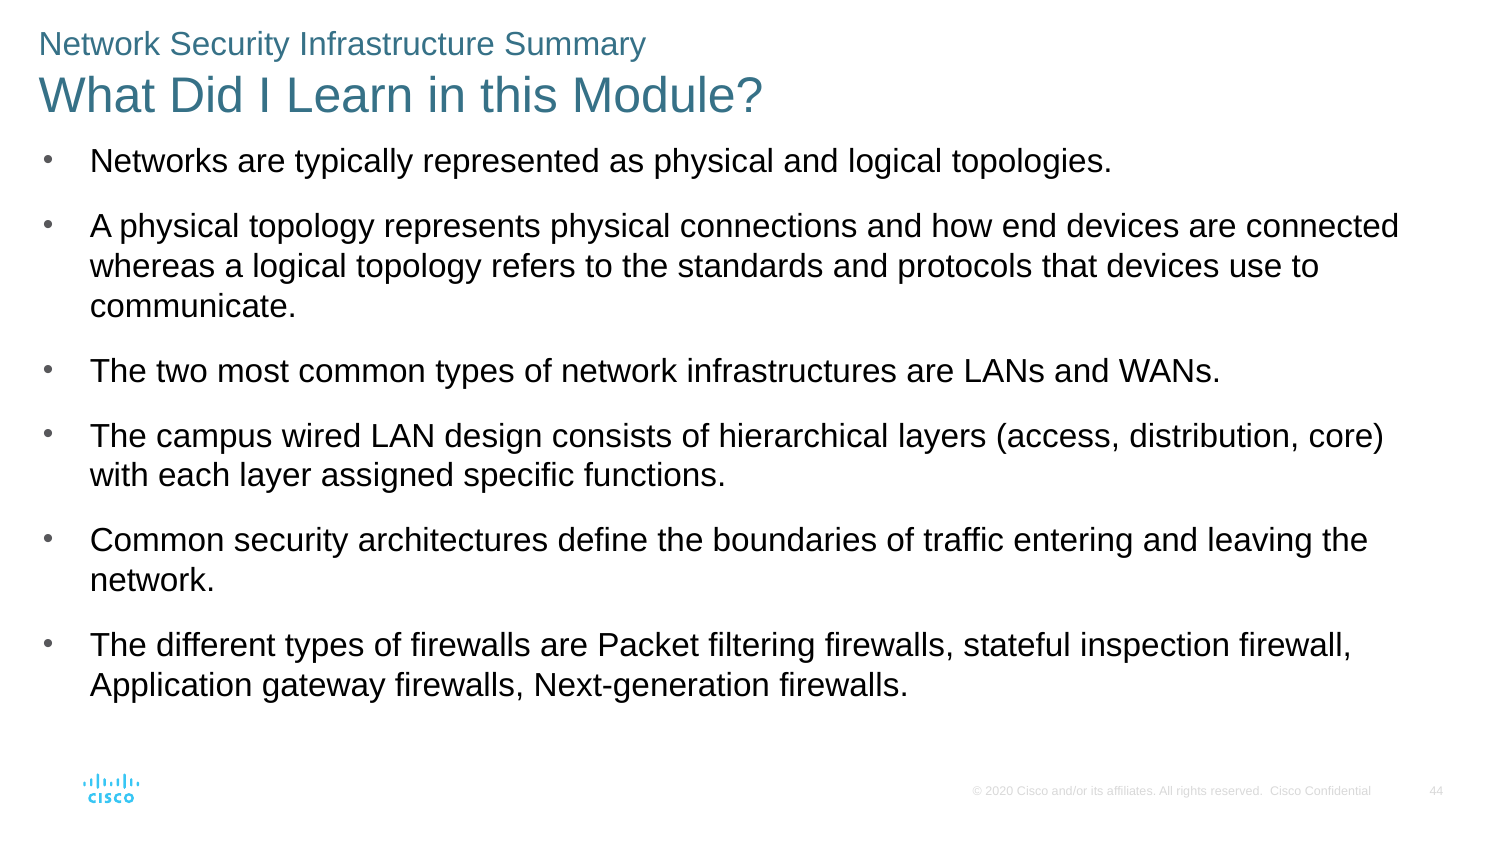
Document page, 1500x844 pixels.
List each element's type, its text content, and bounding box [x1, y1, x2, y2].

list Networks are typically represented as physical and logical topologies. A physical topology represents physical connections and how end devices are connected whereas a logical topology refers to the standards and protocols that devices use to communicate. The two most common types of network infrastructures are LANs and WANs. The campus wired LAN design consists of hierarchical layers (access, distribution, core) with each layer assigned specific functions. Common security architectures define the boundaries of traffic entering and leaving the network. The different types of firewalls are Packet filtering firewalls, stateful inspection firewall, Application gateway firewalls, Next-generation firewalls. [27, 131, 1469, 770]
text_box Network Security Infrastructure Summary What Did I Learn in this Module? [23, 10, 1500, 135]
